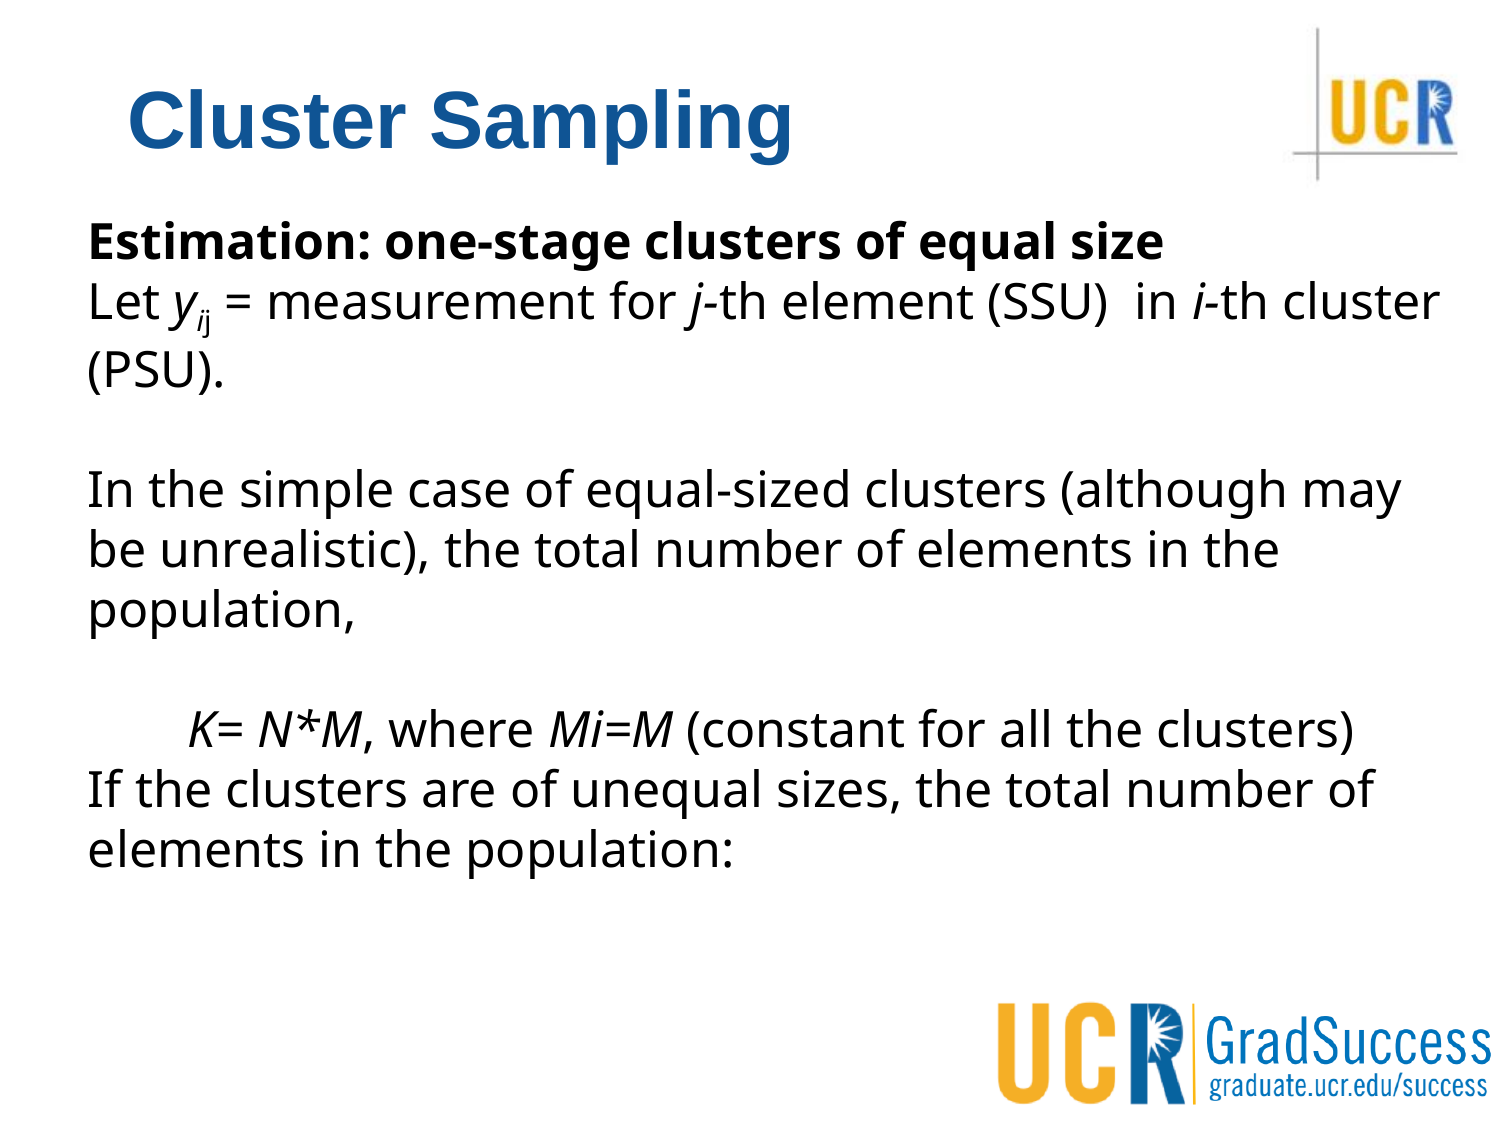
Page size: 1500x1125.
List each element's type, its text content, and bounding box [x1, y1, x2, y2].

picture [1282, 0, 1500, 196]
title Cluster Sampling [112, 13, 1388, 172]
